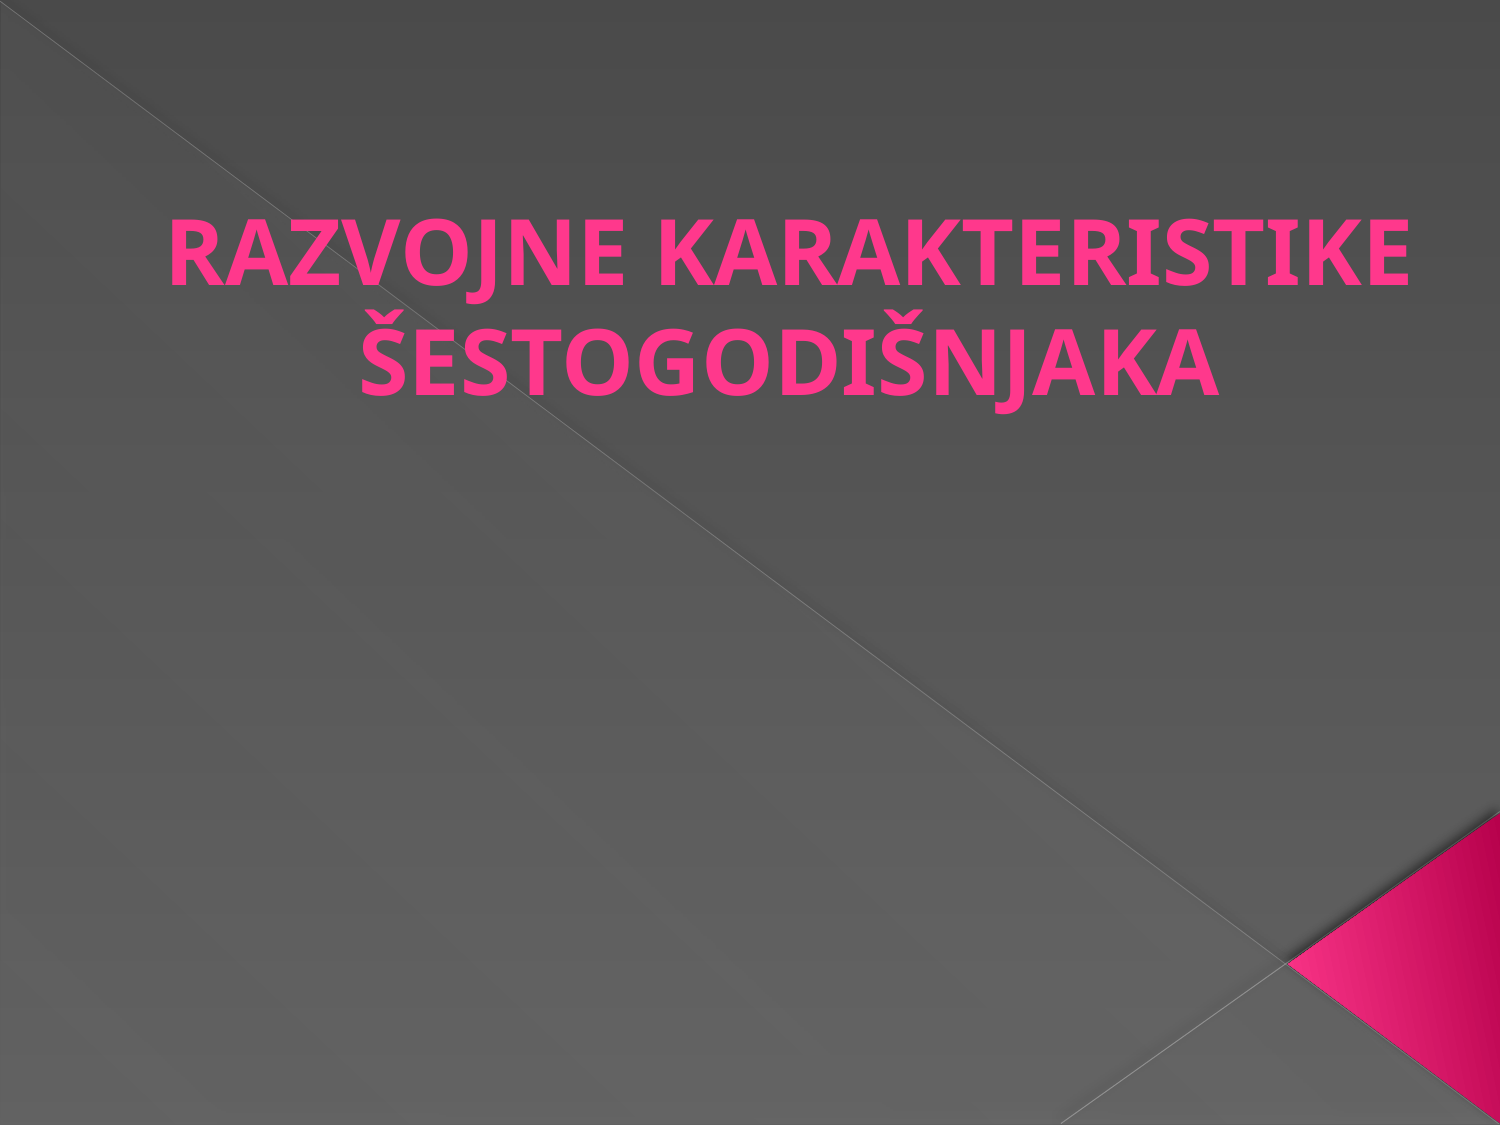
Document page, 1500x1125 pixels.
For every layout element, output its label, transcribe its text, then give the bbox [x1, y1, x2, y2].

title RAZVOJNE KARAKTERISTIKE ŠESTOGODIŠNJAKA [0, 127, 1500, 421]
